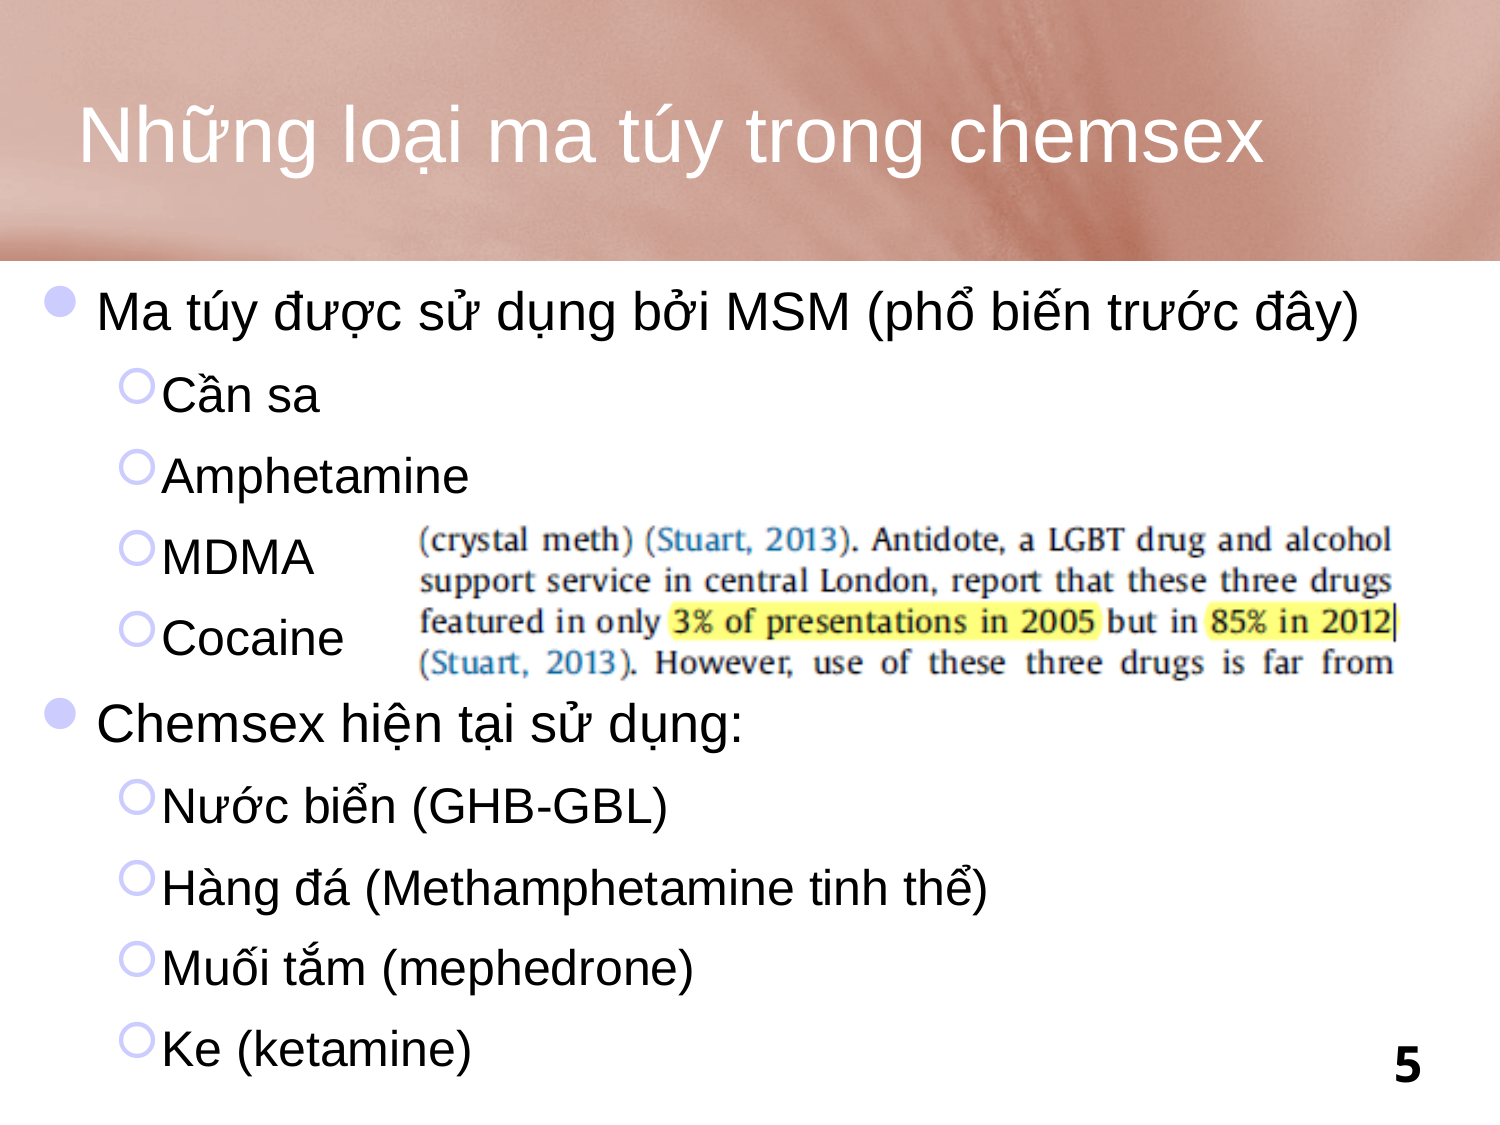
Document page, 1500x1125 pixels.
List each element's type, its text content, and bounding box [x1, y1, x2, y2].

title Những loại ma túy trong chemsex [62, 37, 1413, 226]
picture [0, 0, 1500, 261]
slide_number 5 [1087, 1024, 1438, 1101]
picture [393, 524, 1410, 688]
list Ma túy được sử dụng bởi MSM (phổ biến trước đây) Cần sa Amphetamine MDMA Cocaine Chemsex hiện tại sử dụng: Nước biển (GHB-GBL) Hàng đá (Methamphetamine tinh thể) Muối tắm (mephedrone) Ke (ketamine) [24, 262, 1476, 1063]
